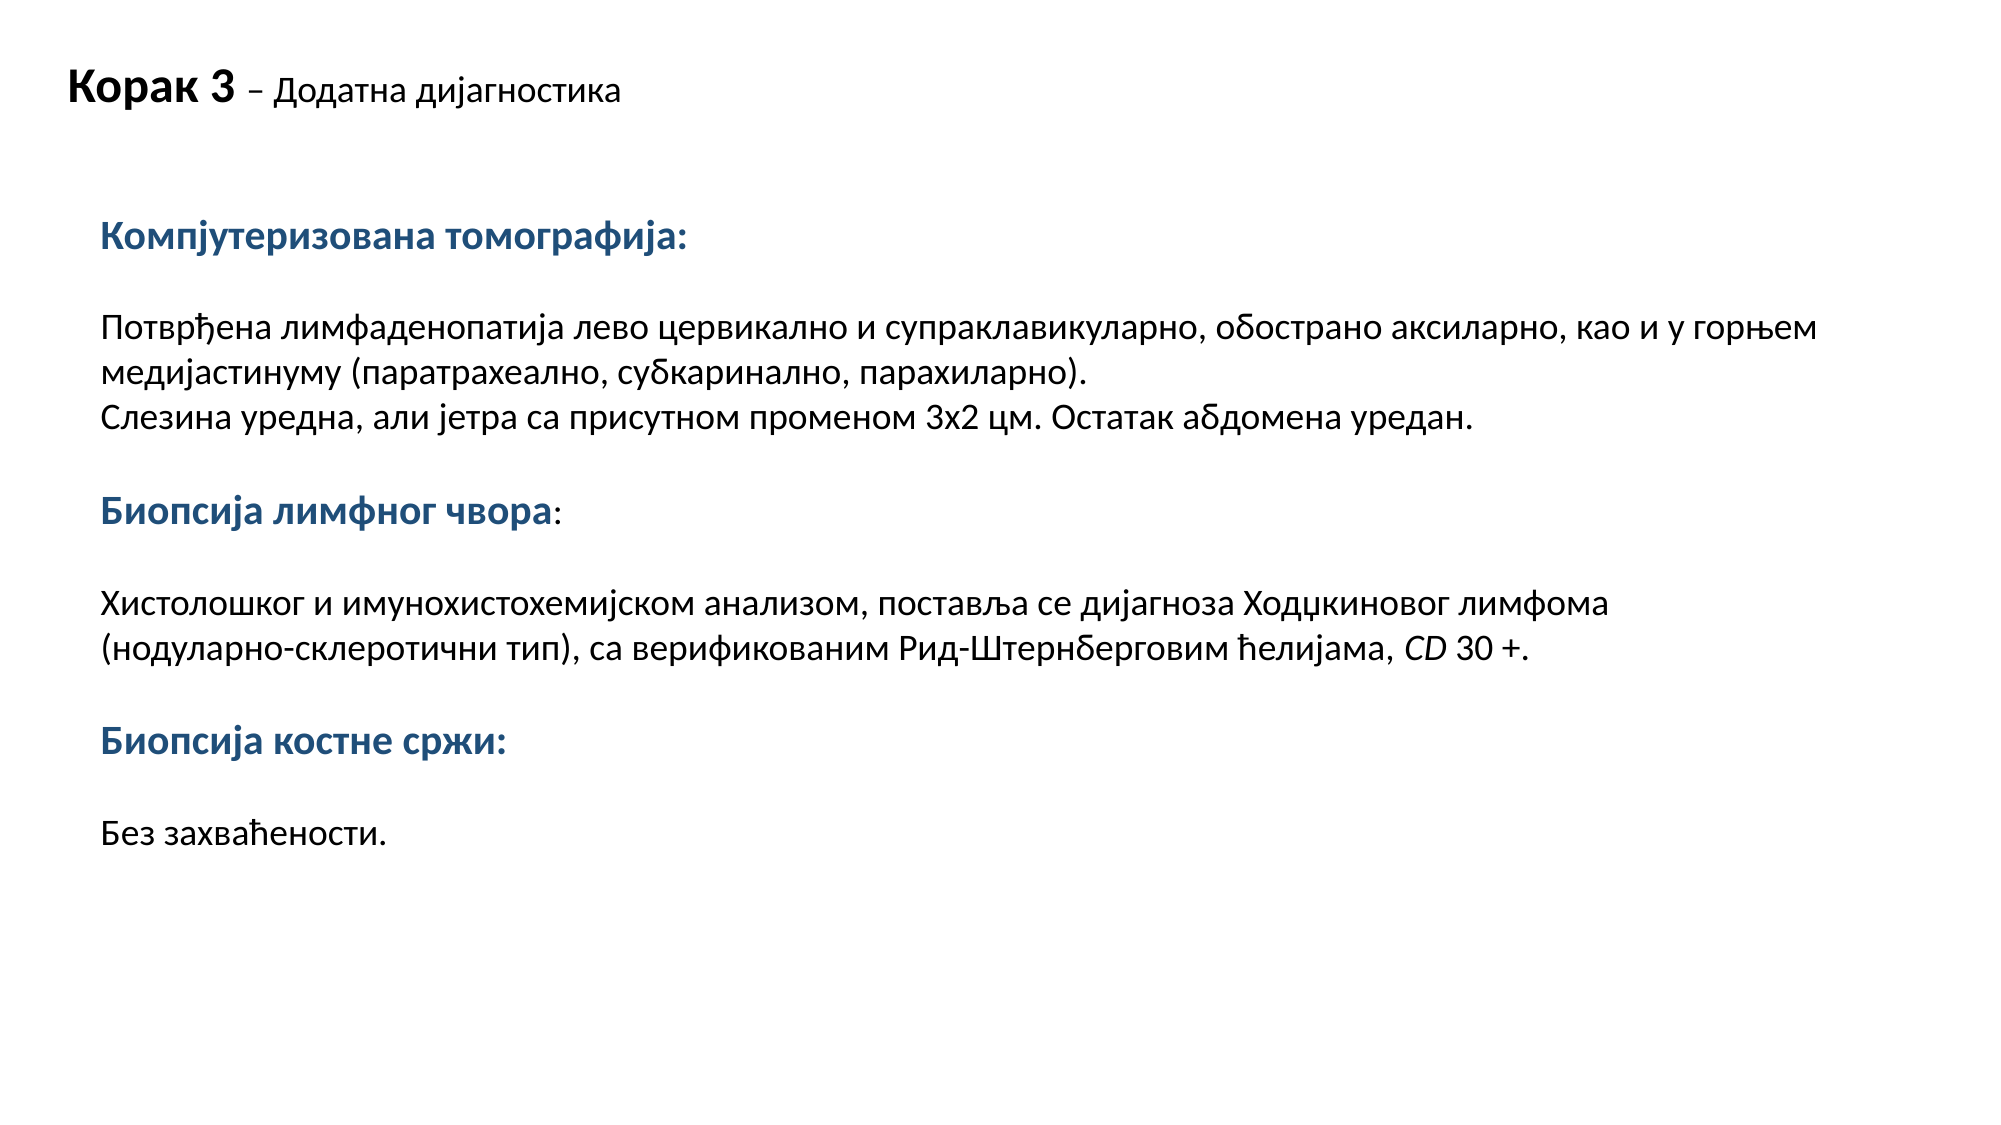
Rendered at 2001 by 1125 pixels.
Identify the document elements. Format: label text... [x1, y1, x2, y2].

text_box Компјутеризована томографија: Потврђена лимфаденопатија лево цервикално и супраклавикуларно, обострано аксиларно, као и у горњем медијастинуму (паратрахеално, субкаринално, парахиларно). Слезина уредна, али јетра са присутном променом 3х2 цм. Остатак абдомена уредан. Биопсија лимфног чвора: Хистолошког и имунохистохемијском анализом, поставља се дијагноза Ходџкиновог лимфома (нодуларно-склеротични тип), са верификованим Рид-Штернберговим ћелијама, CD 30 +. Биопсија костне сржи: Без захваћености. [85, 200, 1835, 860]
text_box Корак 3 – Додатна дијагностика [53, 45, 646, 121]
